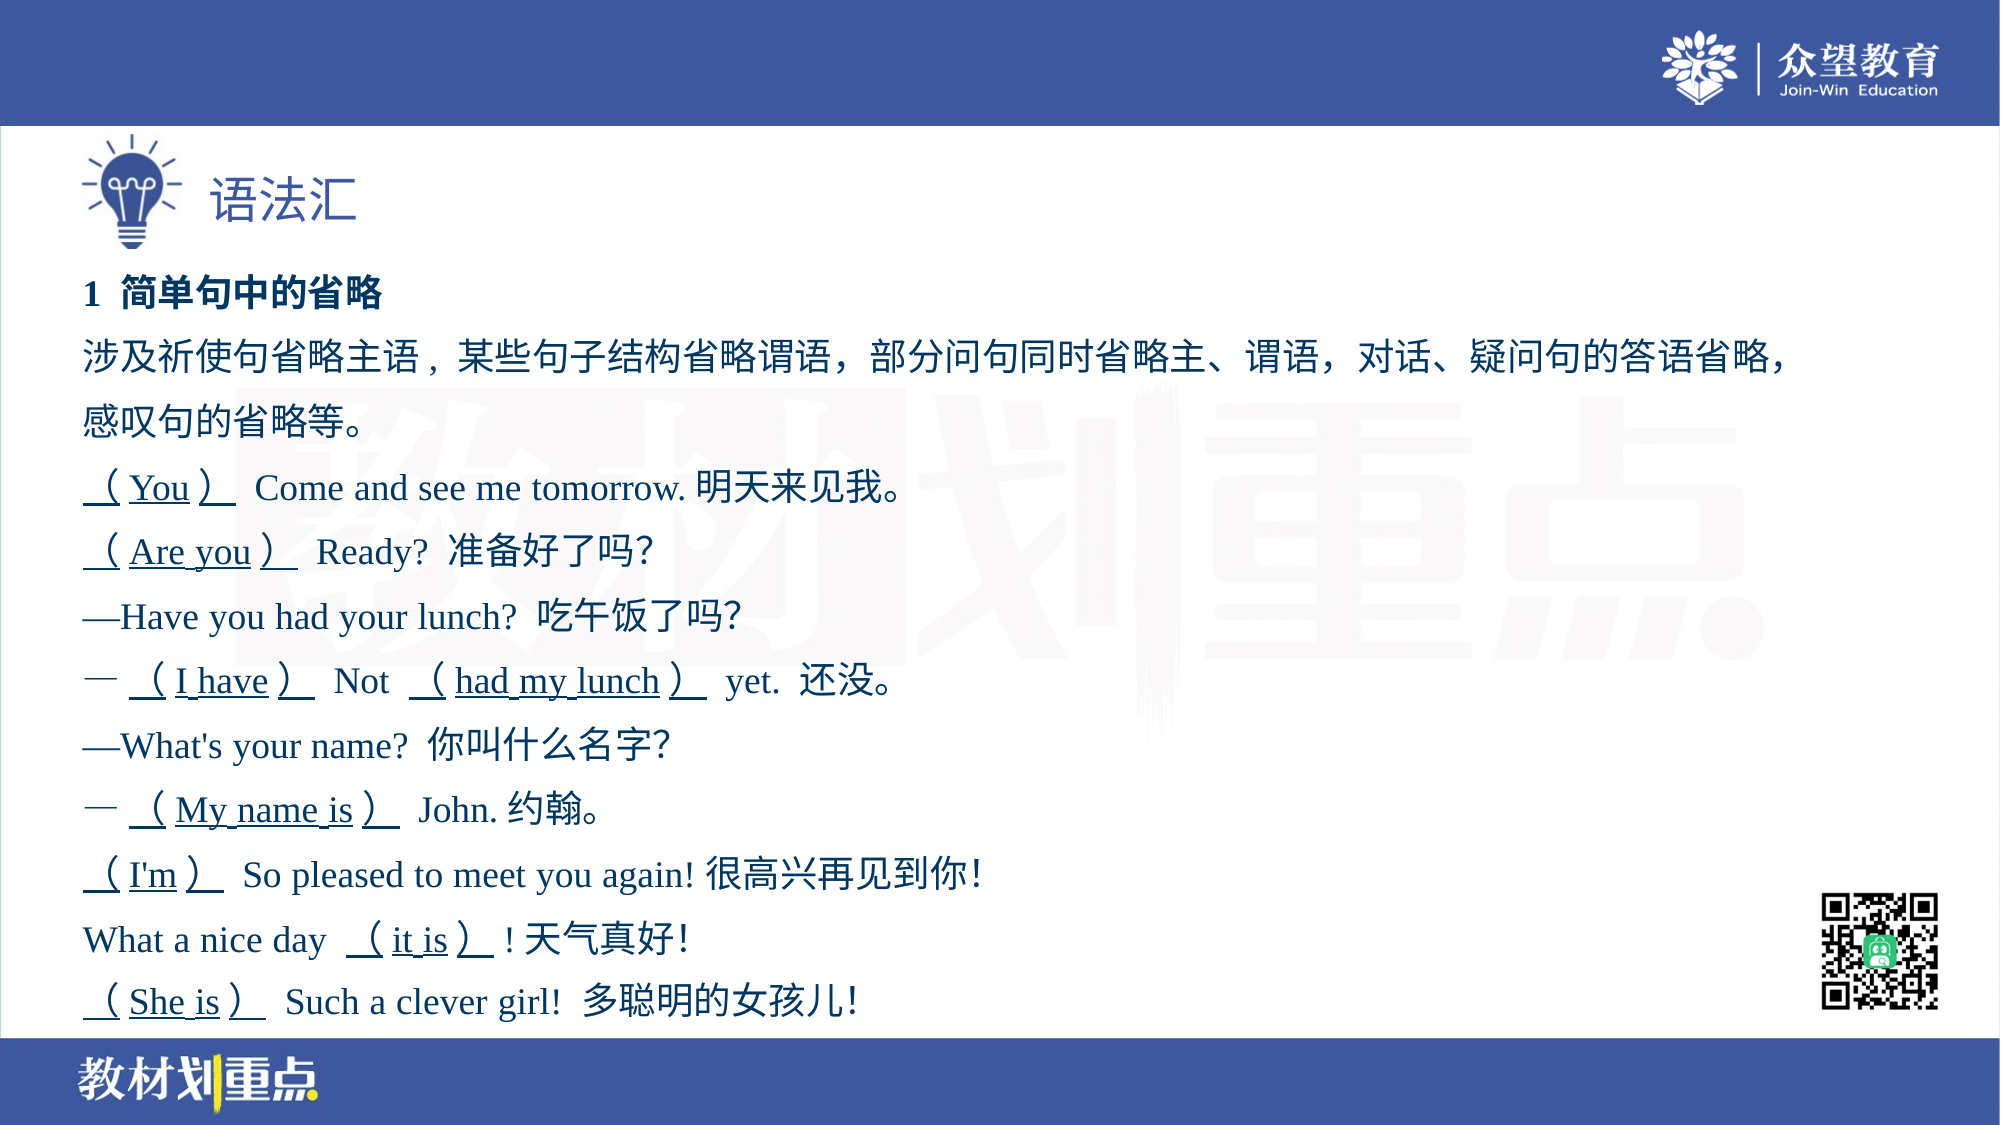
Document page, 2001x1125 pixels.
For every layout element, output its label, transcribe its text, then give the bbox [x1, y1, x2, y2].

text_box 1 简单句中的省略 涉及祈使句省略主语, 某些句子结构省略谓语，部分问句同时省略主、谓语，对话、疑问句的答语省略， 感叹句的省略等。 （You） Come and see me tomorrow.明天来见我。 （Are you） Ready? 准备好了吗？ —Have you had your lunch? 吃午饭了吗？ —（I have） Not （had my lunch） yet. 还没。 —What's your name? 你叫什么名字？ —（My name is） John.约翰。 （I'm） So pleased to meet you again!很高兴再见到你！ What a nice day （it is）!天气真好！ （She is） Such a clever girl! 多聪明的女孩儿！ [82, 248, 1817, 1016]
picture [0, 0, 2000, 1125]
